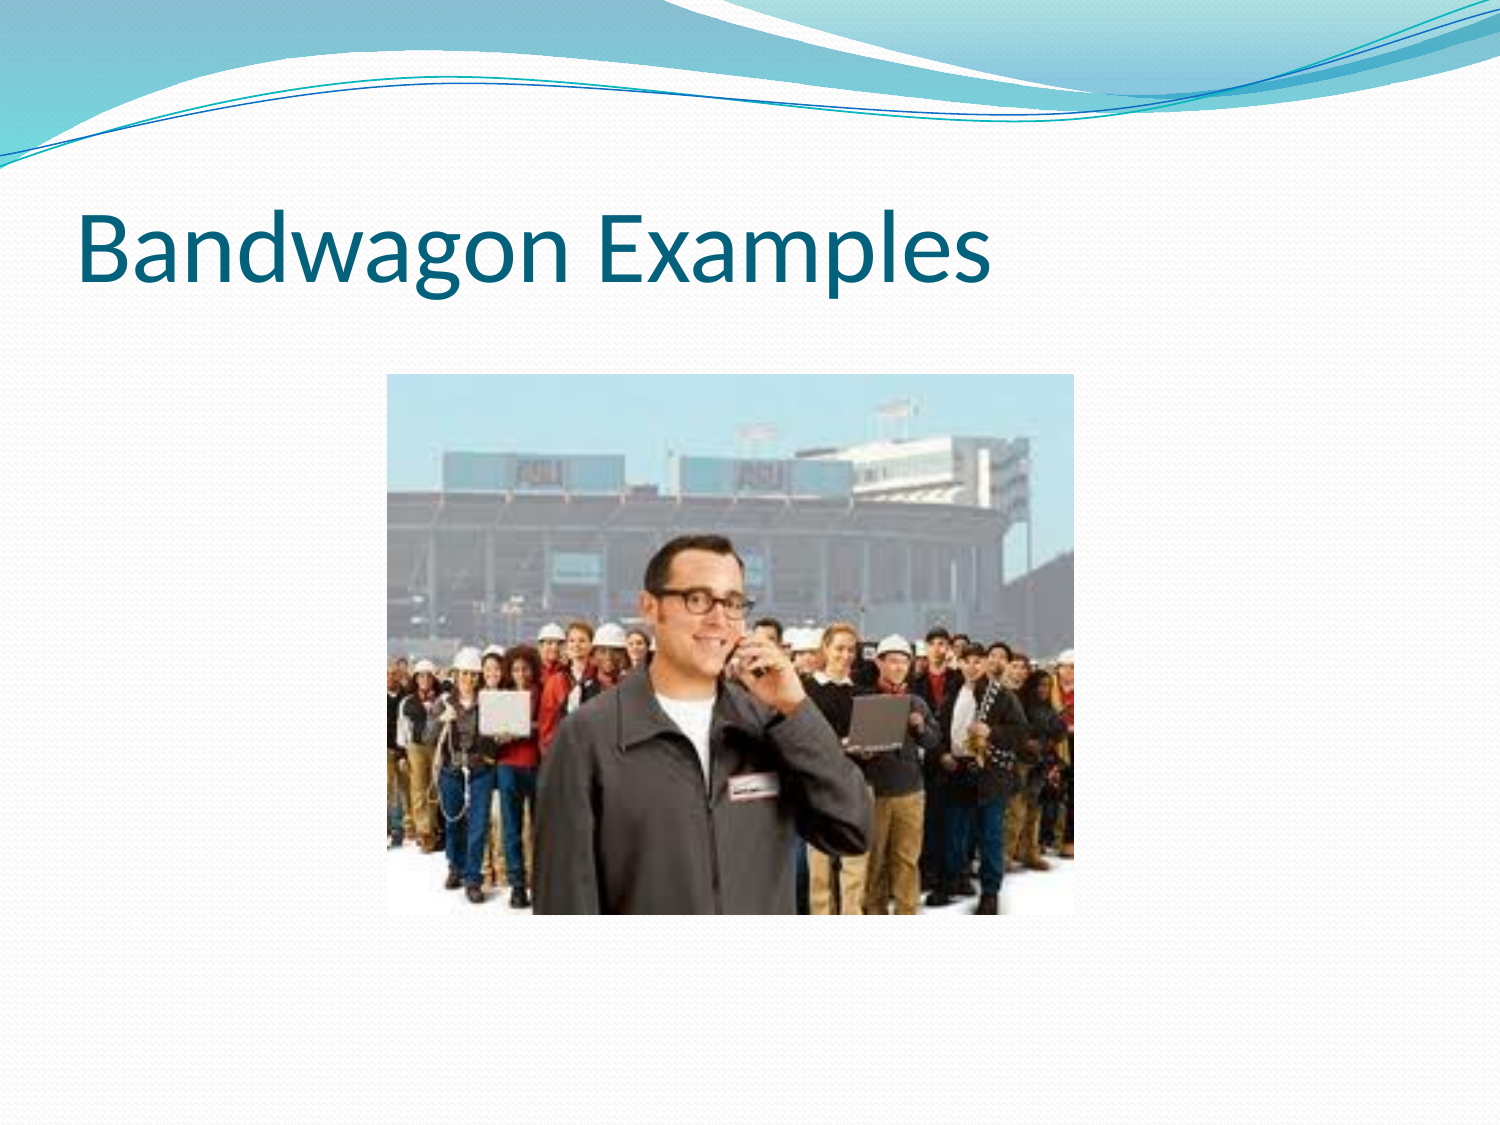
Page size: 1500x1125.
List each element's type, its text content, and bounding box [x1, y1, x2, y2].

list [387, 374, 1075, 915]
title Bandwagon Examples [75, 115, 1425, 303]
